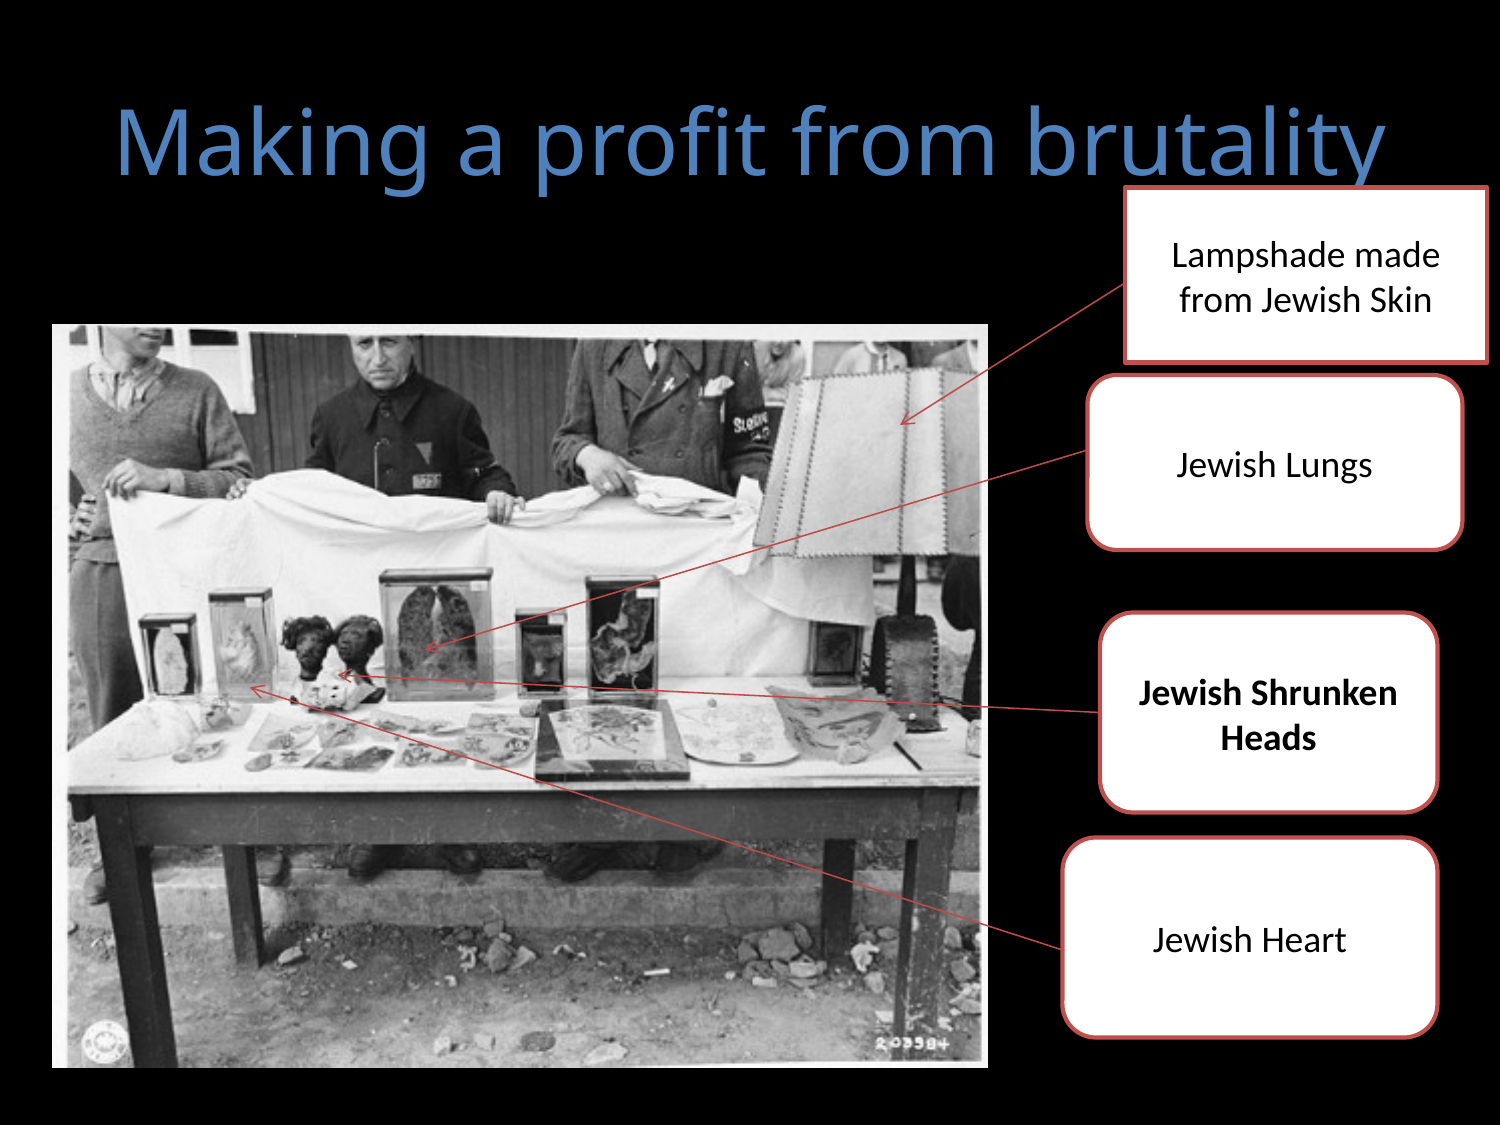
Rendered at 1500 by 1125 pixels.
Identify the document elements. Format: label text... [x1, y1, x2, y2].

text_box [249, 687, 1438, 1038]
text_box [337, 612, 1438, 687]
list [52, 324, 988, 1068]
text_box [899, 187, 1488, 426]
title Making a profit from brutality [75, 45, 1425, 233]
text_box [424, 374, 1463, 651]
